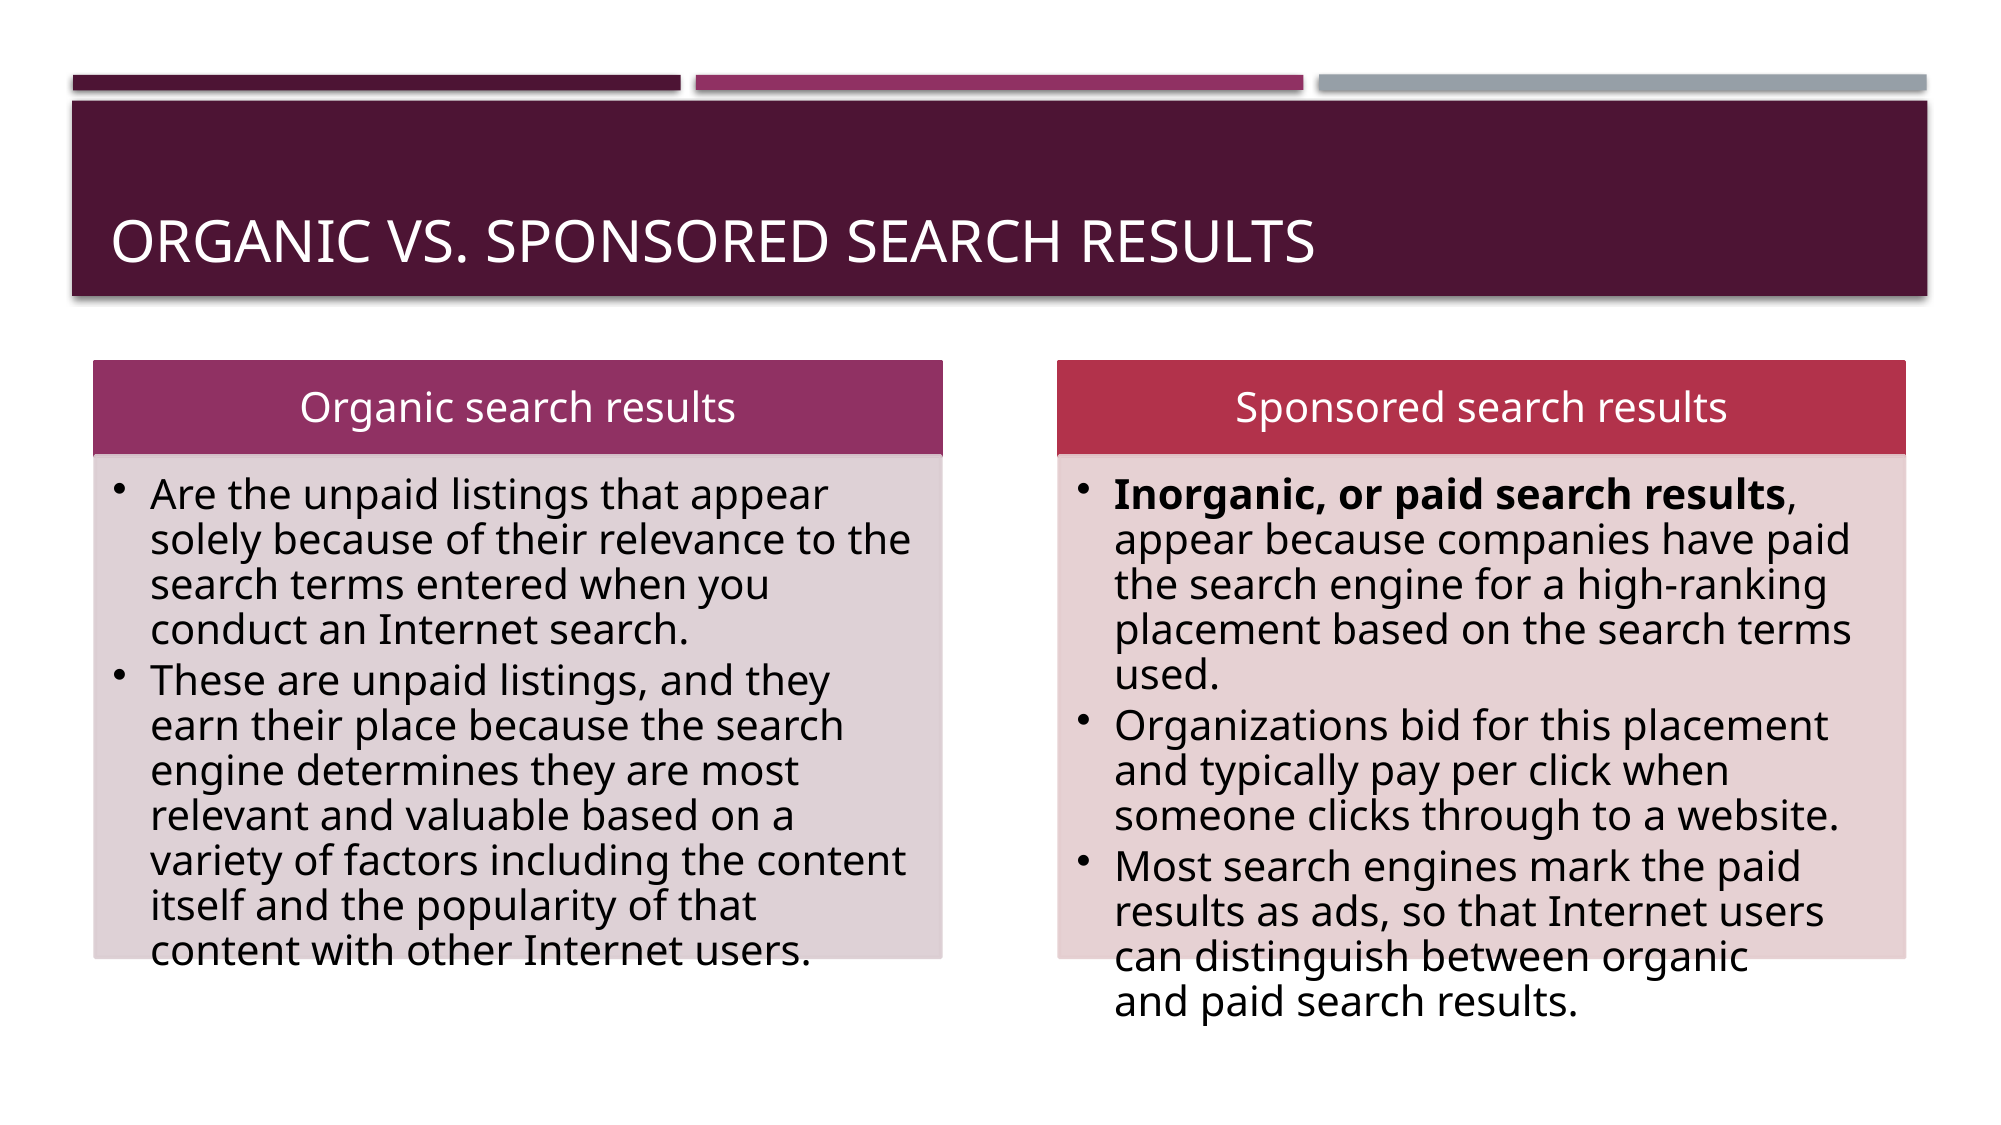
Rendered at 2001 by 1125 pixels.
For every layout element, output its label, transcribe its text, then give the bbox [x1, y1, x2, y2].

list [94, 357, 1906, 962]
title Organic vs. sponsored search results [95, 115, 1905, 282]
